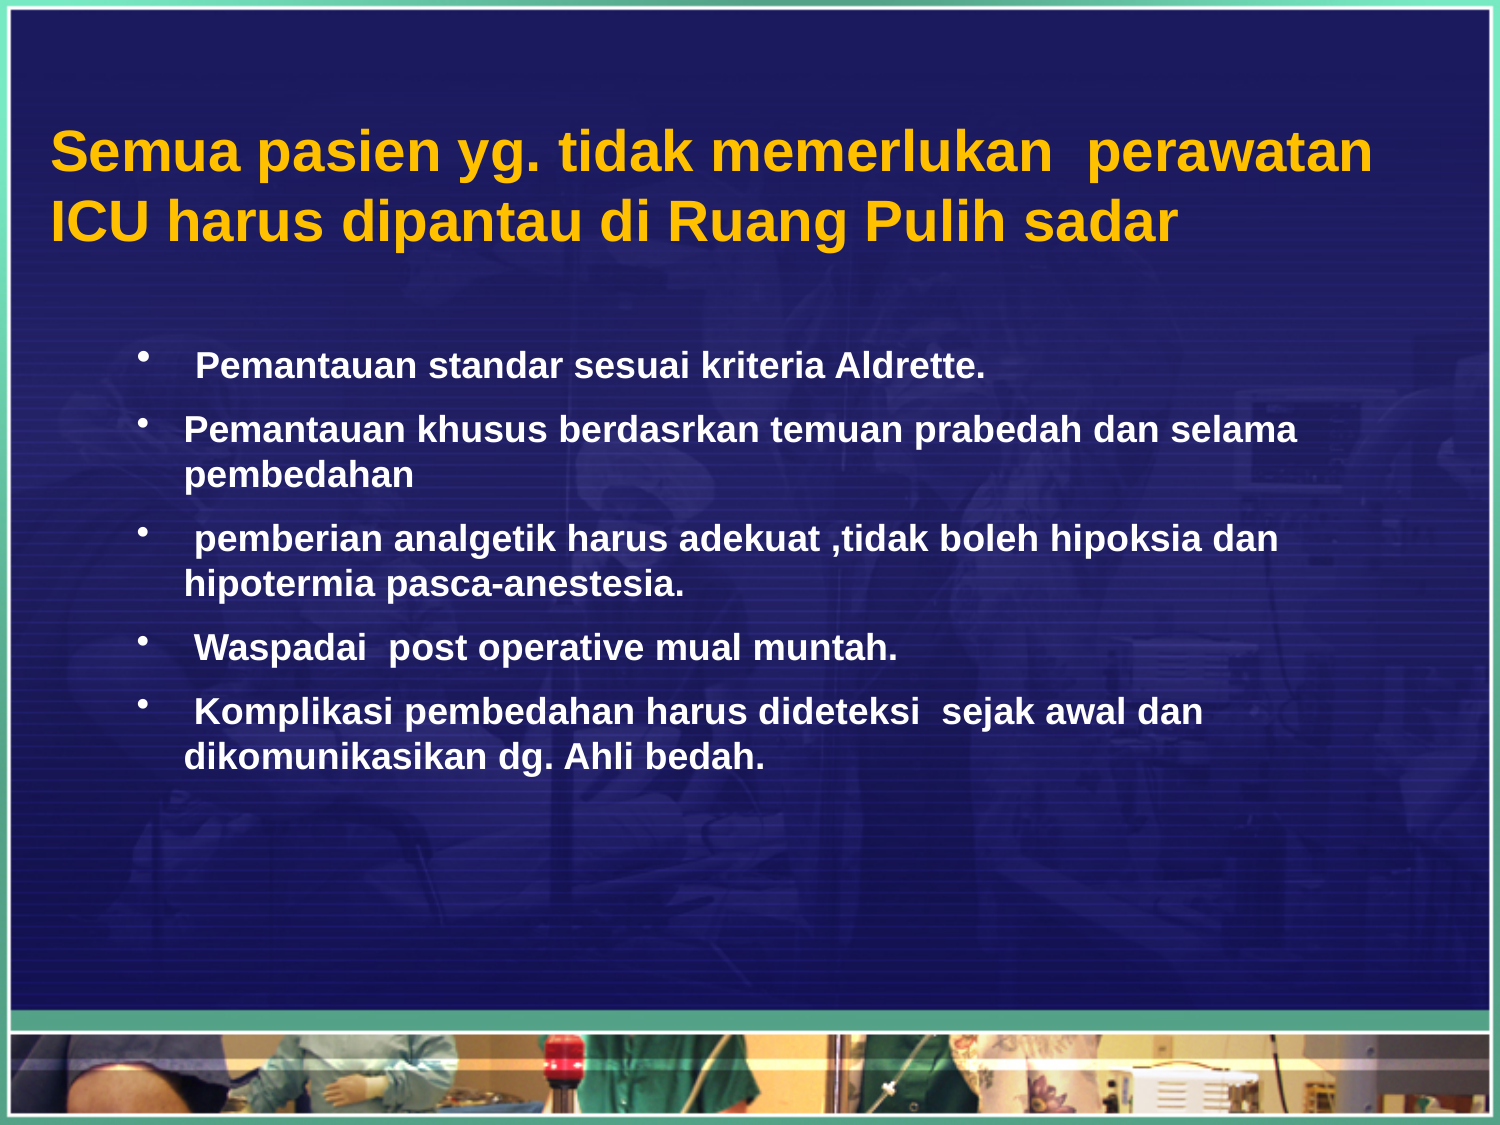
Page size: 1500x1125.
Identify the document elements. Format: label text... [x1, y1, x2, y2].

picture [0, 0, 1500, 1125]
text_box Semua pasien yg. tidak memerlukan perawatan ICU harus dipantau di Ruang Pulih sadar [35, 105, 1454, 261]
text_box Pemantauan standar sesuai kriteria Aldrette. Pemantauan khusus berdasrkan temuan prabedah dan selama pembedahan pemberian analgetik harus adekuat ,tidak boleh hipoksia dan hipotermia pasca-anestesia. Waspadai post operative mual muntah. Komplikasi pembedahan harus dideteksi sejak awal dan dikomunikasikan dg. Ahli bedah. [46, 263, 1465, 784]
